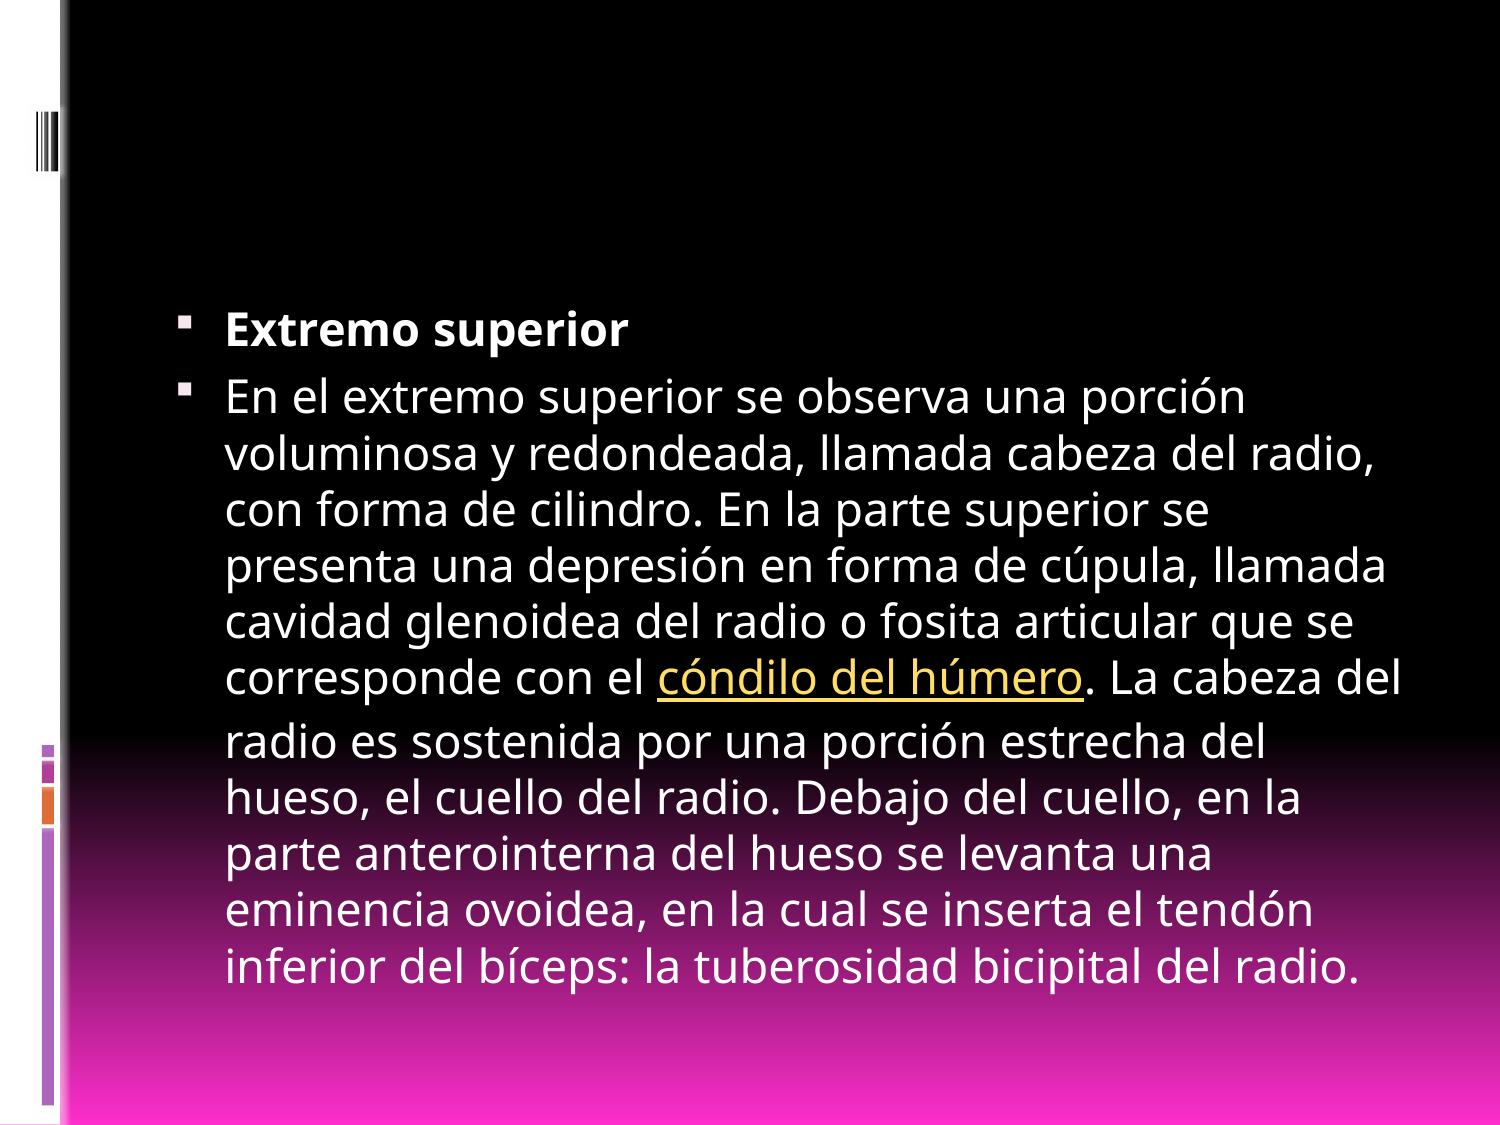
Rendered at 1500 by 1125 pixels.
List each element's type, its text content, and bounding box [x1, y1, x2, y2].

list Extremo superior En el extremo superior se observa una porción voluminosa y redondeada, llamada cabeza del radio, con forma de cilindro. En la parte superior se presenta una depresión en forma de cúpula, llamada cavidad glenoidea del radio o fosita articular que se corresponde con el cóndilo del húmero. La cabeza del radio es sostenida por una porción estrecha del hueso, el cuello del radio. Debajo del cuello, en la parte anterointerna del hueso se levanta una eminencia ovoidea, en la cual se inserta el tendón inferior del bíceps: la tuberosidad bicipital del radio. [150, 292, 1425, 1043]
